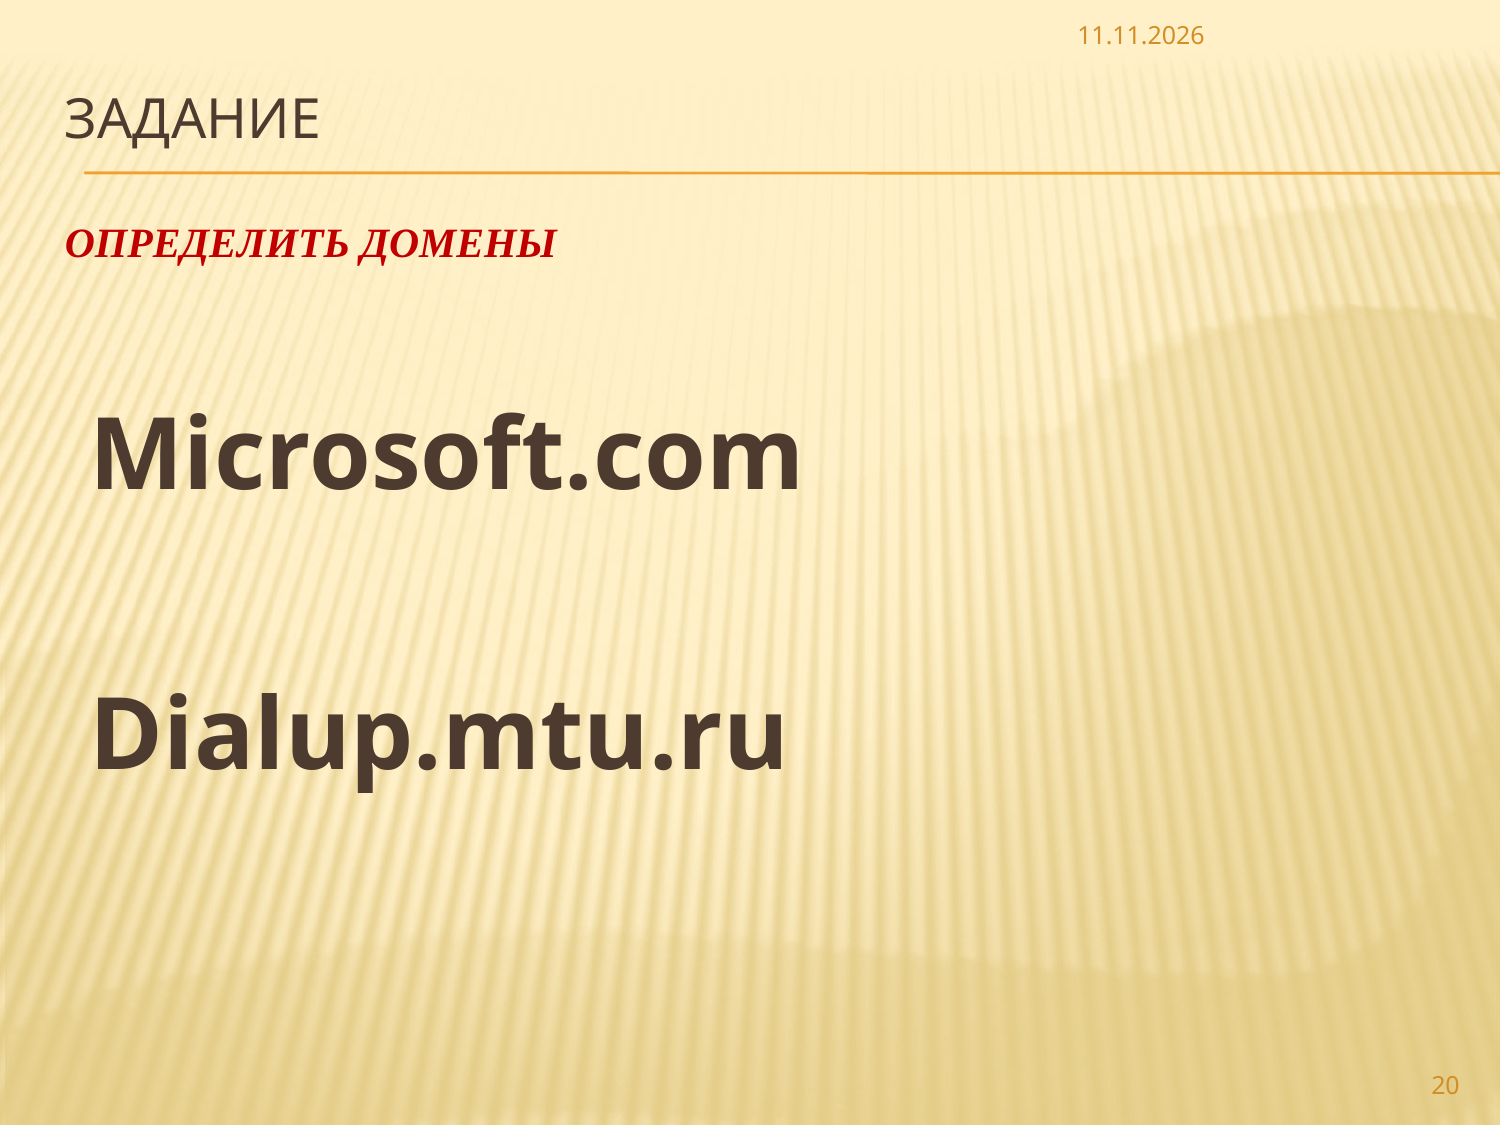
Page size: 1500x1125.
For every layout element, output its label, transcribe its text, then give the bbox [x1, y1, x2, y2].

title ЗАДАНИЕ определить домены [50, 75, 1475, 340]
slide_number 20 [1350, 1061, 1475, 1103]
list Microsoft.com Dialup.mtu.ru [75, 382, 1500, 832]
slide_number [1062, 12, 1475, 60]
